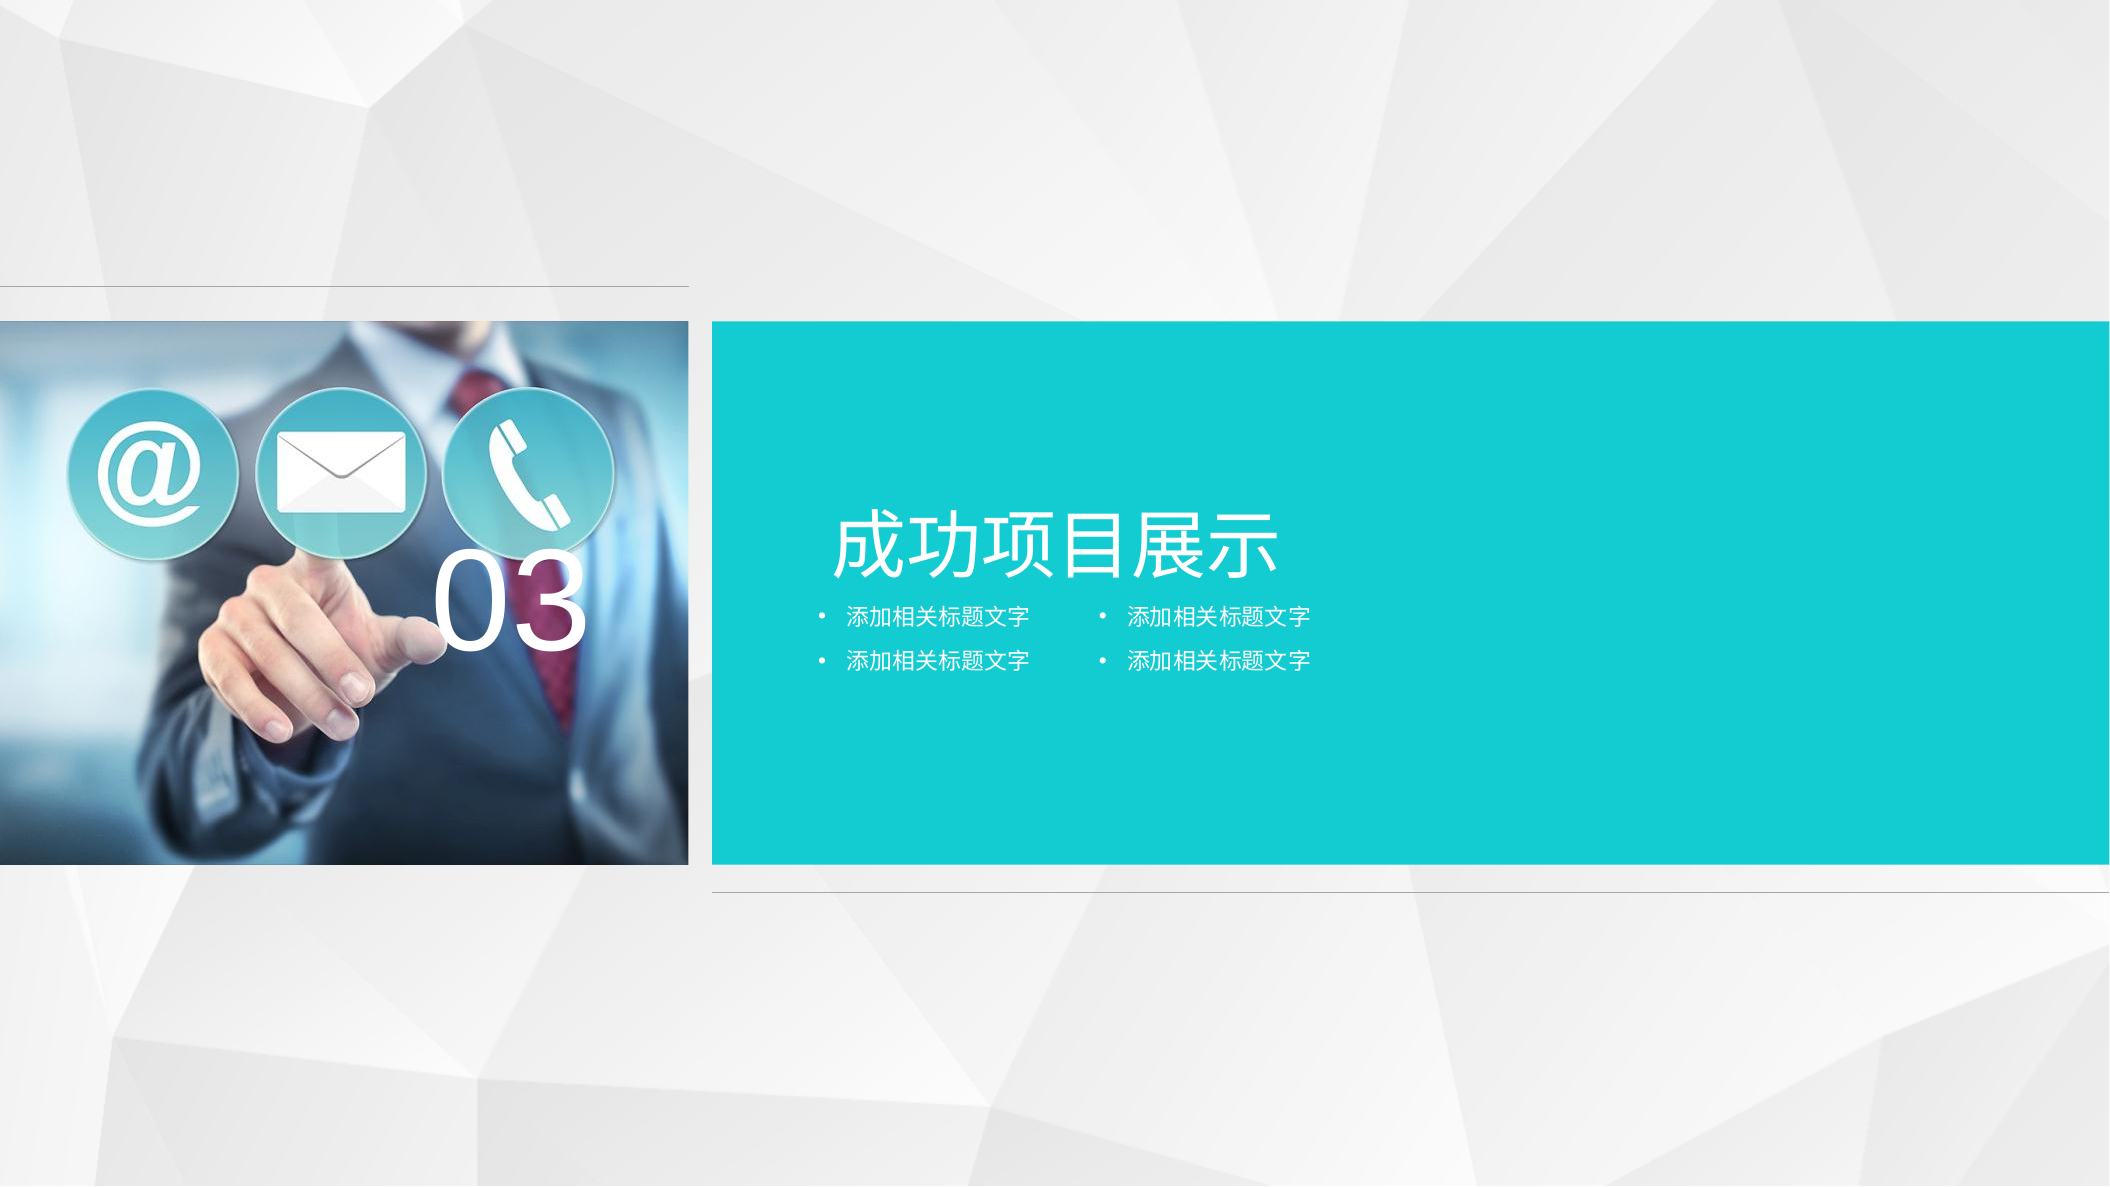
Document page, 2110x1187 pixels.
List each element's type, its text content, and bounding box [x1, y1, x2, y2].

text_box 成功项目展示 [794, 497, 1318, 588]
picture [0, 0, 2110, 1186]
text_box 添加相关标题文字 [803, 639, 1046, 682]
text_box [711, 320, 2110, 866]
text_box 添加相关标题文字 [1084, 594, 1327, 638]
text_box 添加相关标题文字 [1084, 639, 1327, 682]
text_box [0, 320, 689, 866]
text_box 添加相关标题文字 [803, 594, 1046, 638]
text_box 03 [394, 497, 628, 687]
